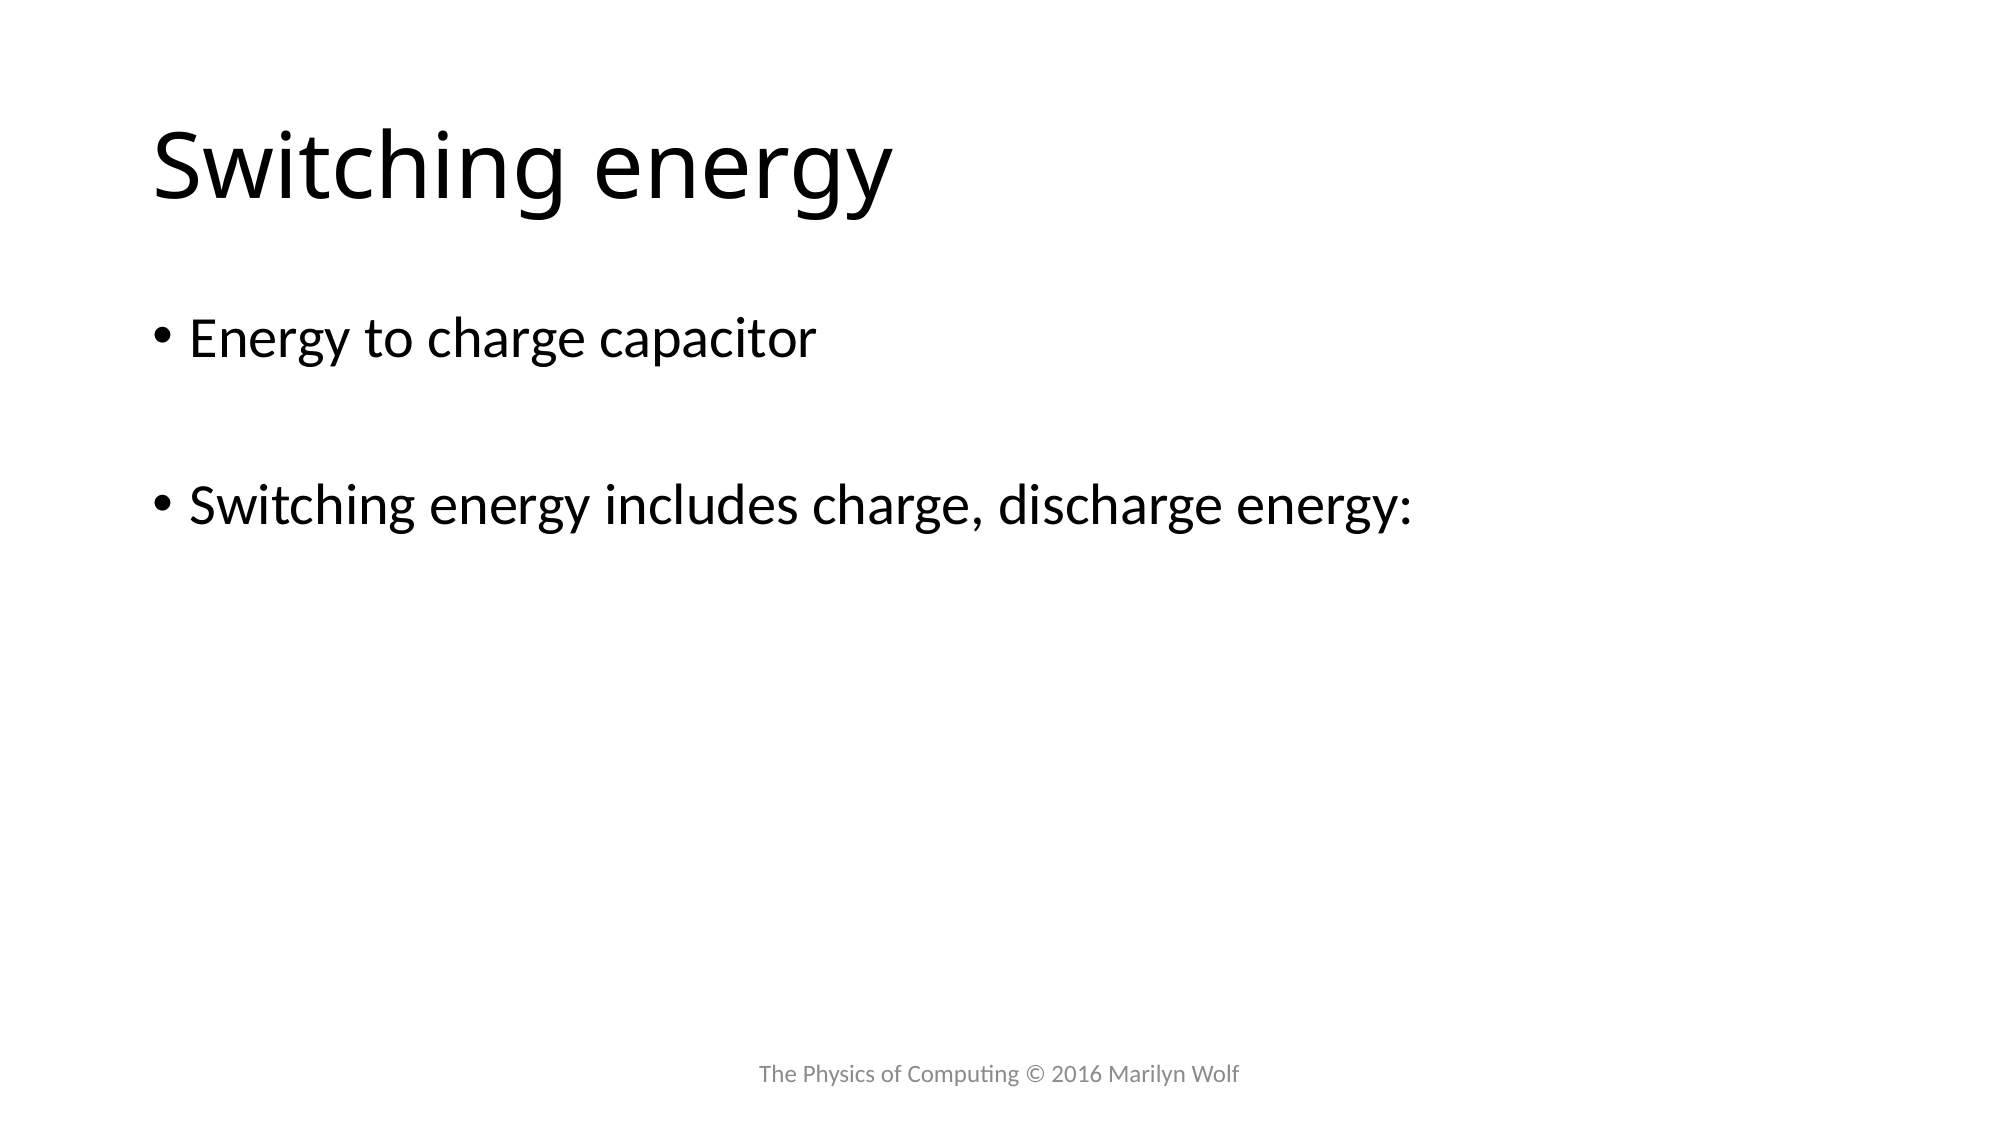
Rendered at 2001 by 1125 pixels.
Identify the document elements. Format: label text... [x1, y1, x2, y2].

footer The Physics of Computing © 2016 Marilyn Wolf [662, 1042, 1338, 1103]
title Switching energy [137, 59, 1863, 278]
